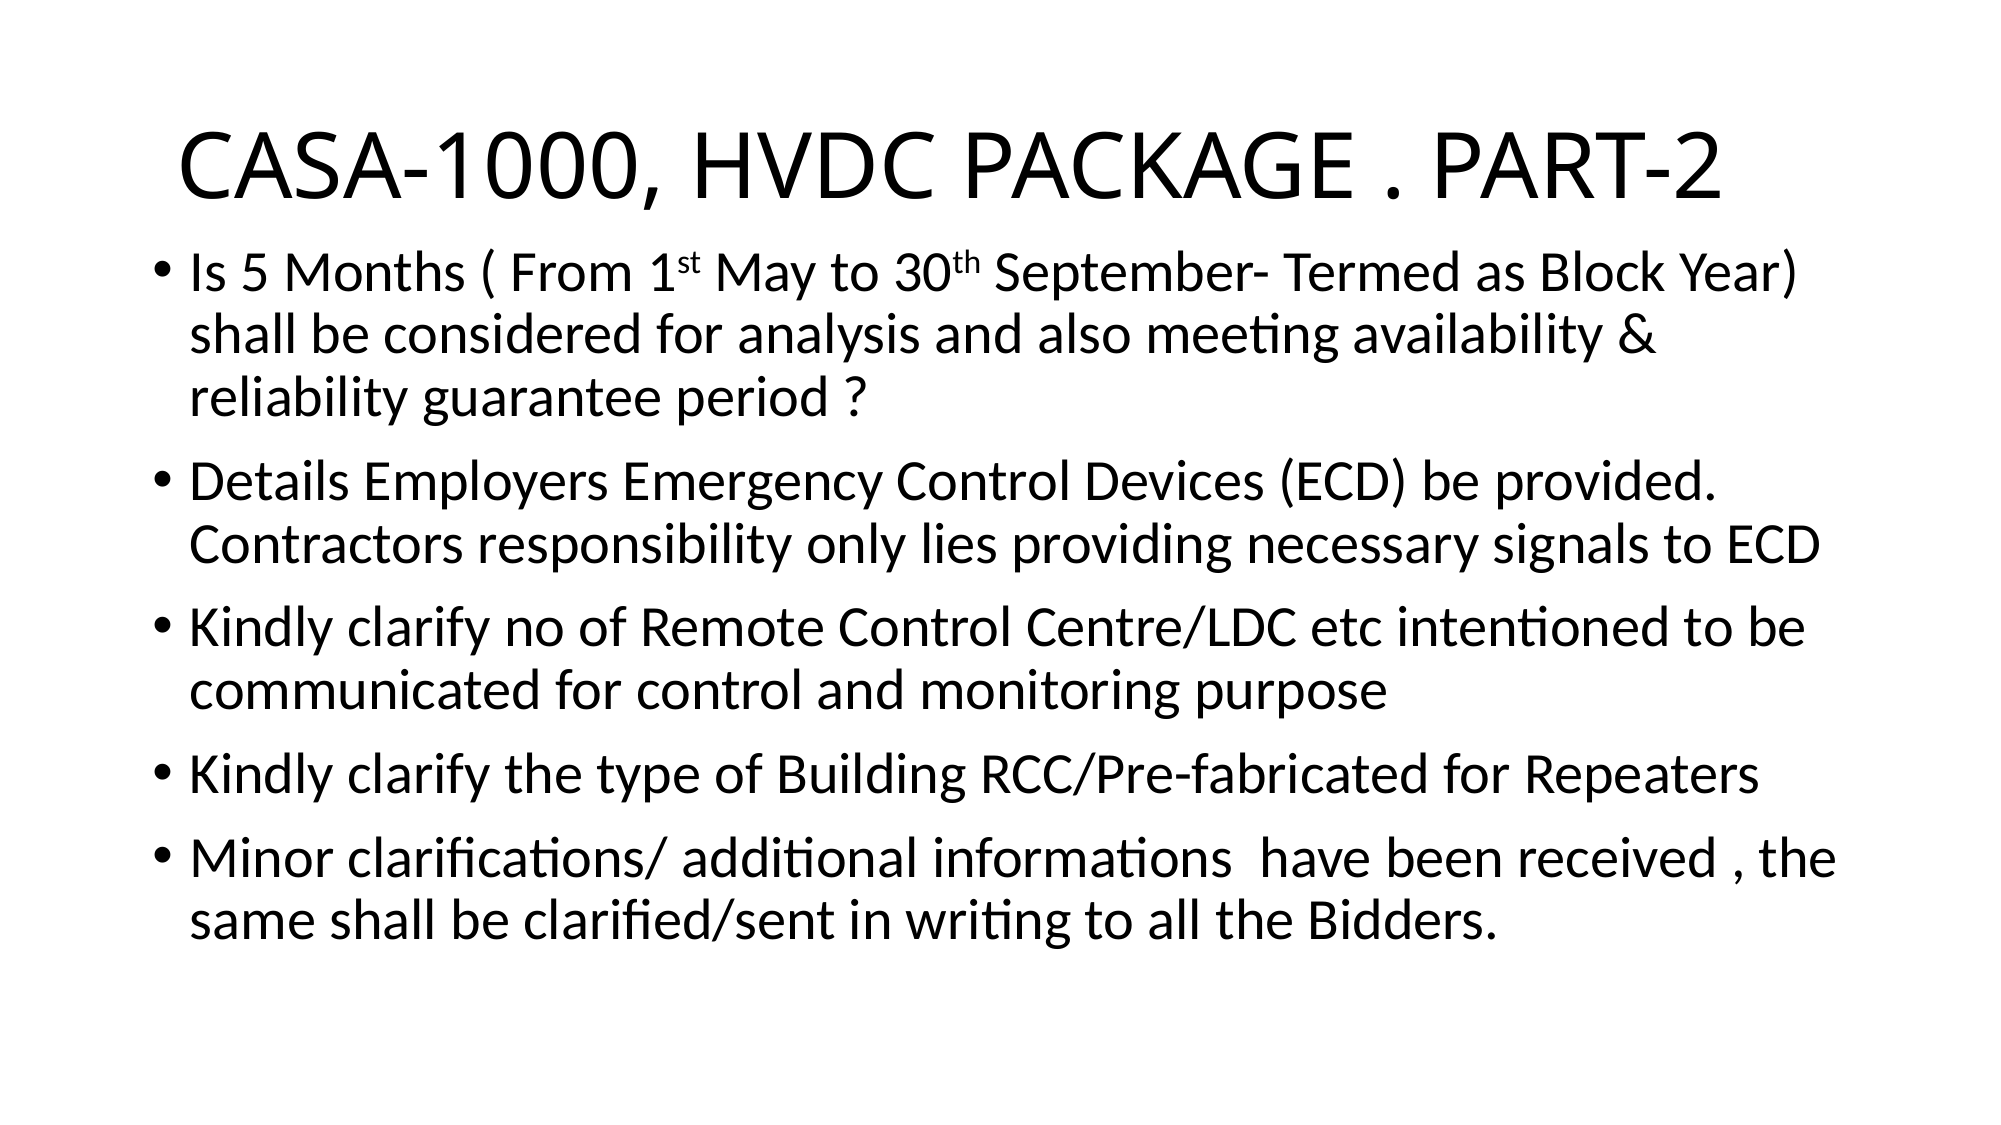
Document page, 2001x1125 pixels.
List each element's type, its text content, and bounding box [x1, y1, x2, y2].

list Is 5 Months ( From 1st May to 30th September- Termed as Block Year) shall be considered for analysis and also meeting availability & reliability guarantee period ? Details Employers Emergency Control Devices (ECD) be provided. Contractors responsibility only lies providing necessary signals to ECD Kindly clarify no of Remote Control Centre/LDC etc intentioned to be communicated for control and monitoring purpose Kindly clarify the type of Building RCC/Pre-fabricated for Repeaters Minor clarifications/ additional informations have been received , the same shall be clarified/sent in writing to all the Bidders. [137, 233, 1863, 1087]
title CASA-1000, HVDC PACKAGE . PART-2 [137, 59, 1863, 233]
